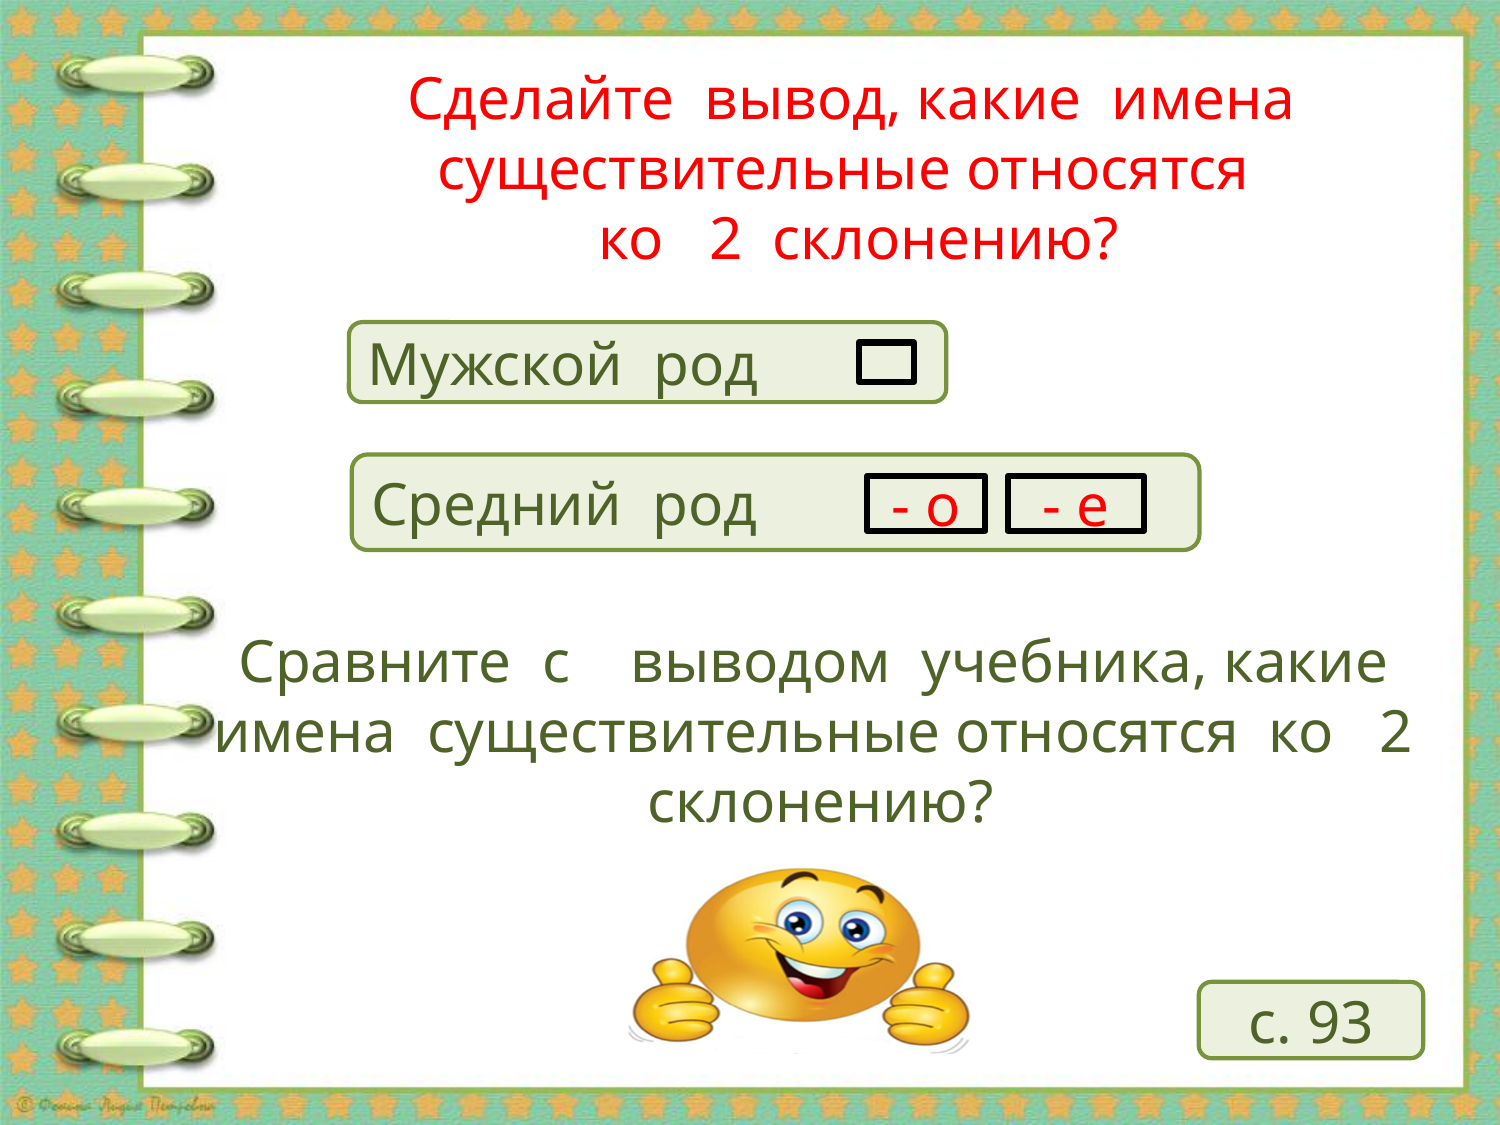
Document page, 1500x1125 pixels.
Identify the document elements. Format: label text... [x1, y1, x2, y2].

title Сделайте вывод, какие имена существительные относятся ко 2 склонению? [232, 54, 1485, 312]
picture [0, 0, 1500, 1125]
text_box с. 93 [1196, 979, 1426, 1061]
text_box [348, 321, 1200, 551]
text_box Сравните с выводом учебника, какие имена существительные относятся ко 2 склонению? [194, 616, 1447, 859]
